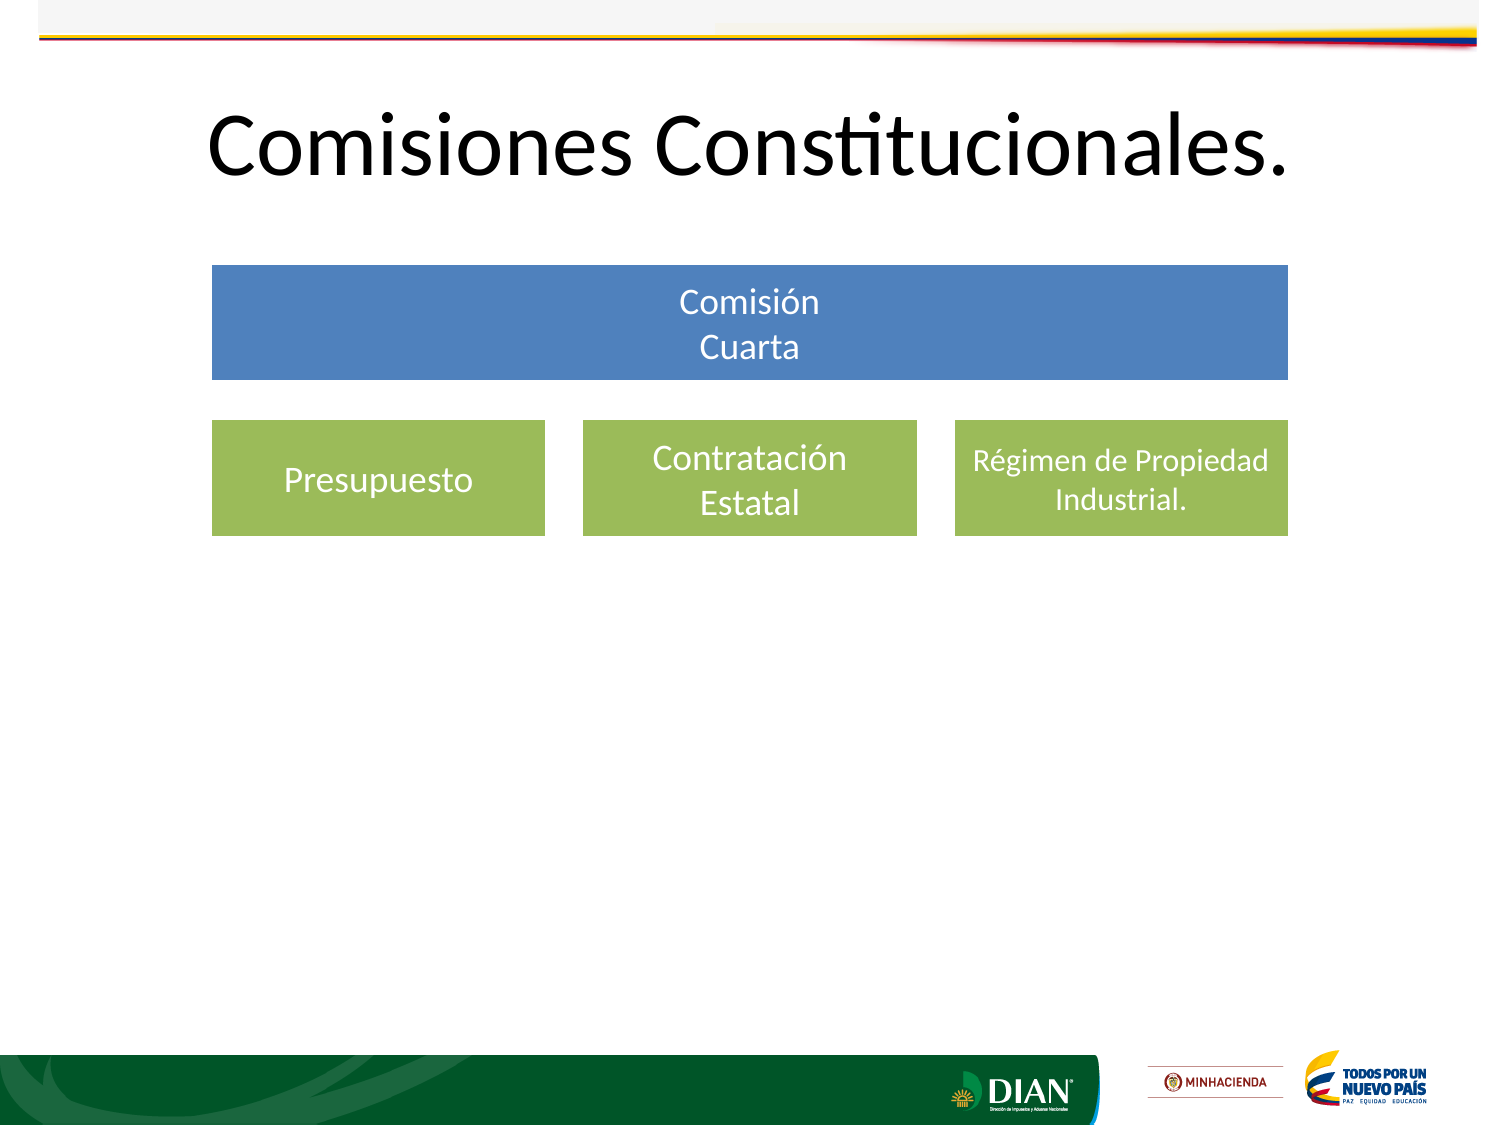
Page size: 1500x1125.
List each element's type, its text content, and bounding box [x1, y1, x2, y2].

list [74, 262, 1426, 1006]
title Comisiones Constitucionales. [75, 45, 1425, 233]
picture [0, 0, 1500, 1125]
